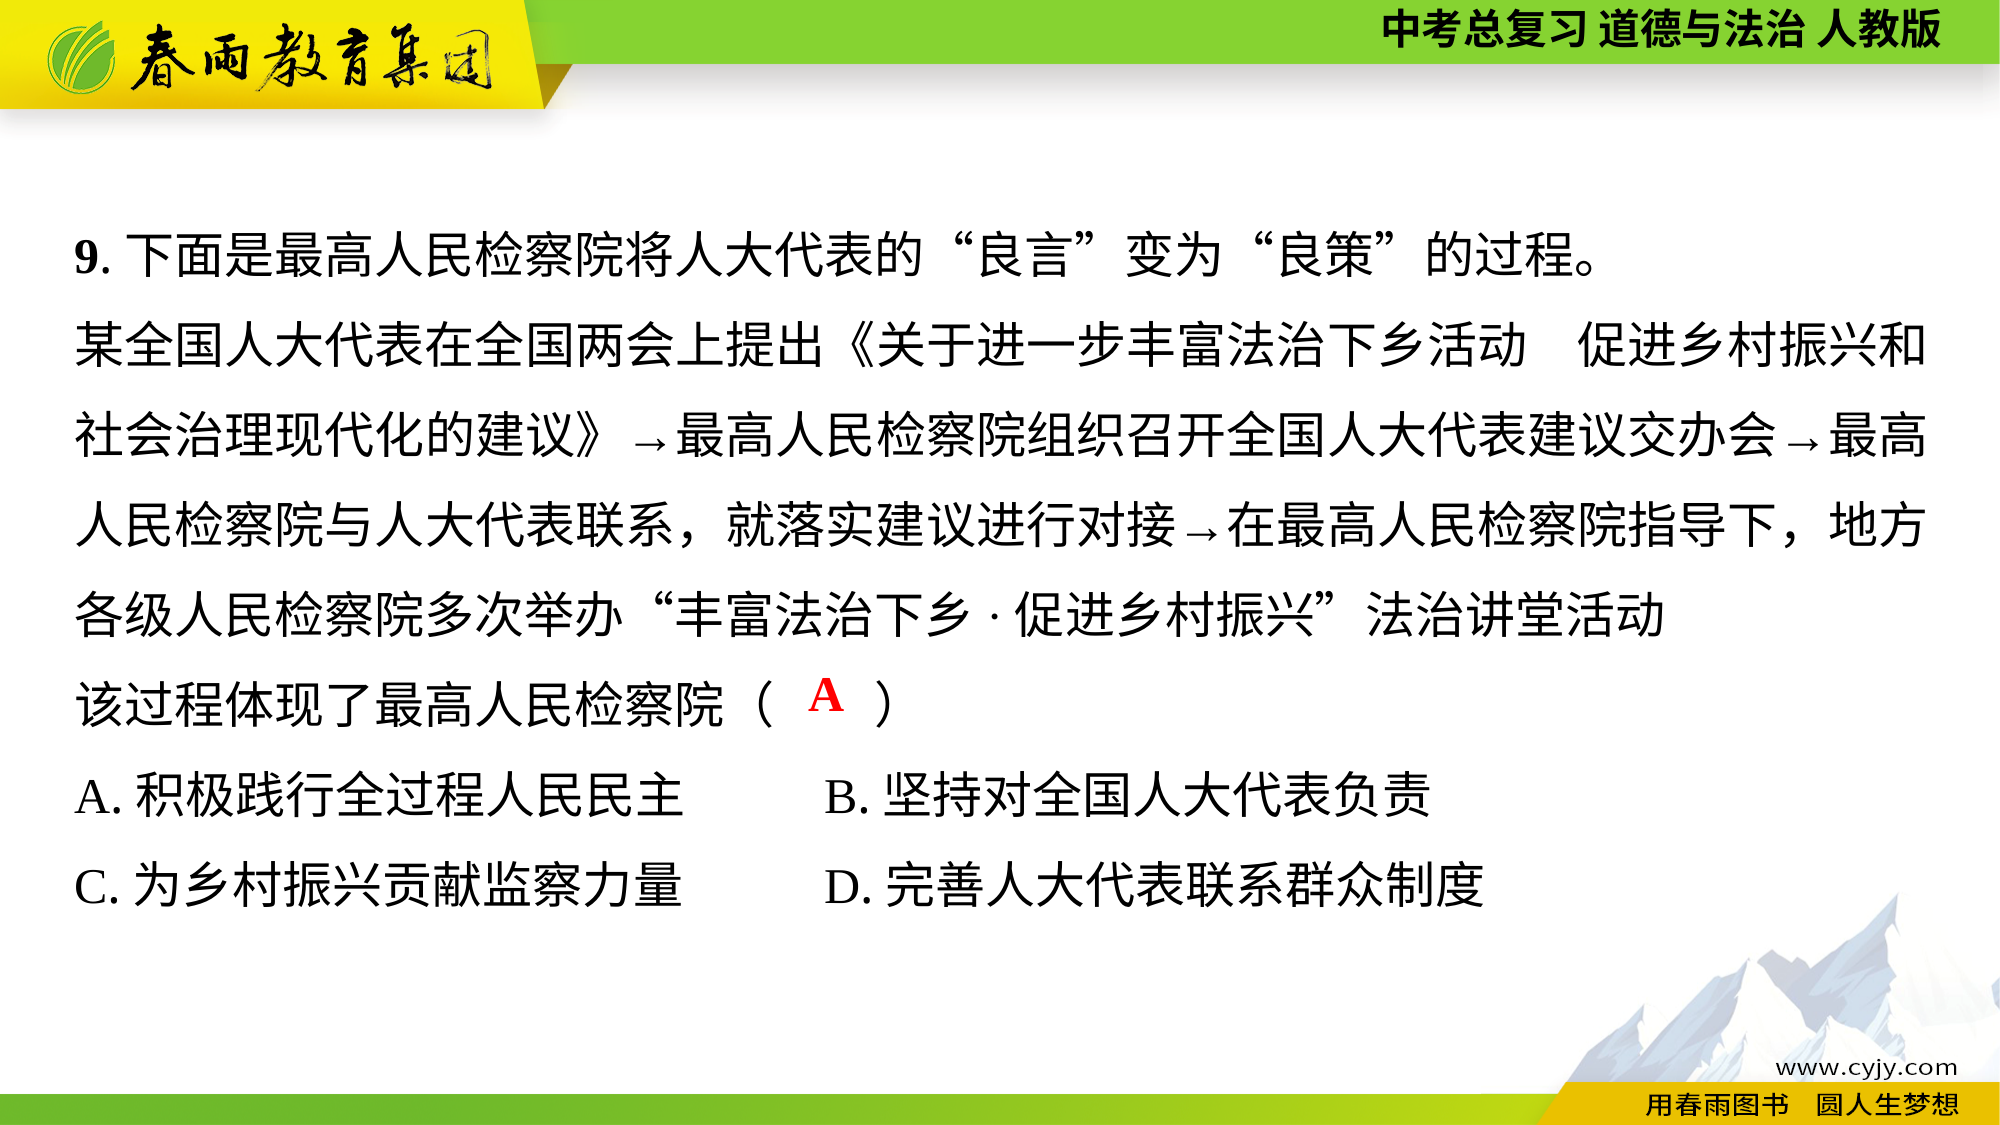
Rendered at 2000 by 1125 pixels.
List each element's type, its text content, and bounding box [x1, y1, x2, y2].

text_box A [793, 654, 860, 729]
list 9.下面是最高人民检察院将人大代表的“良言”变为“良策”的过程。 某全国人大代表在全国两会上提出《关于进一步丰富法治下乡活动 促进乡村振兴和社会治理现代化的建议》→最高人民检察院组织召开全国人大代表建议交办会→最高人民检察院与人大代表联系，就落实建议进行对接→在最高人民检察院指导下，地方各级人民检察院多次举办“丰富法治下乡·促进乡村振兴”法治讲堂活动 该过程体现了最高人民检察院（ ） A.积极践行全过程人民民主 B.坚持对全国人大代表负责 C.为乡村振兴贡献监察力量 D.完善人大代表联系群众制度 [59, 186, 1944, 917]
picture [0, 0, 2000, 1125]
